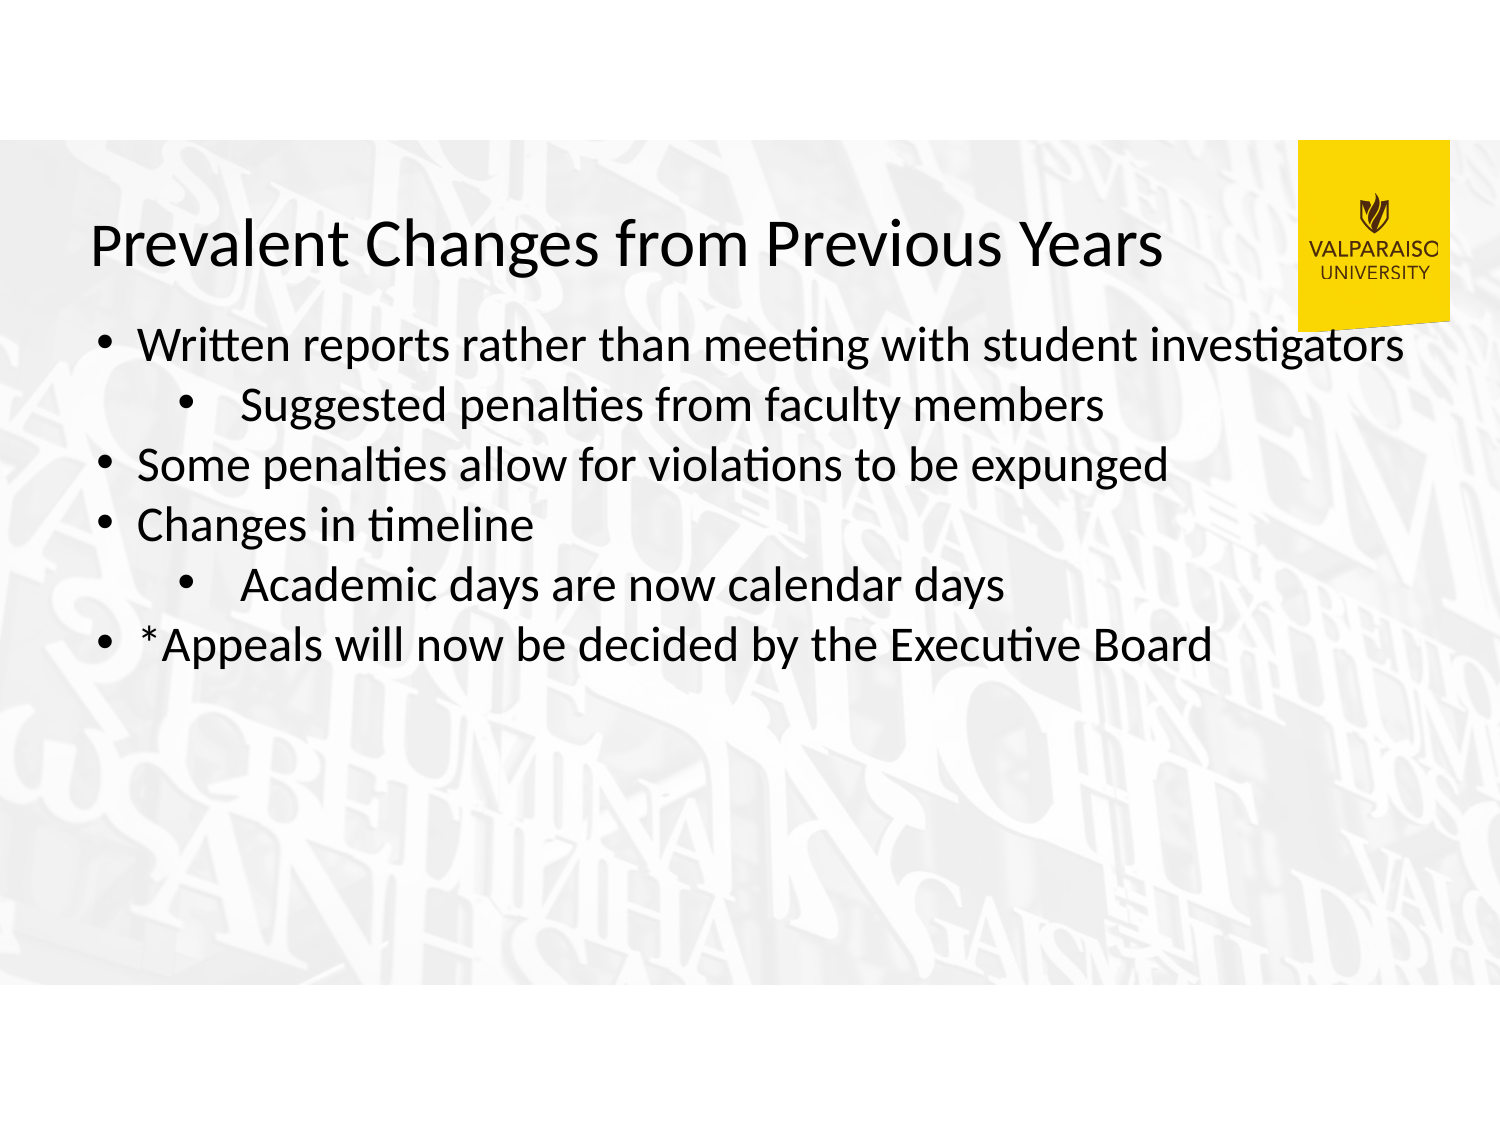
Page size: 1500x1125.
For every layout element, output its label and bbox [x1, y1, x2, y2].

text_box [1298, 140, 1450, 333]
picture [0, 140, 1500, 985]
